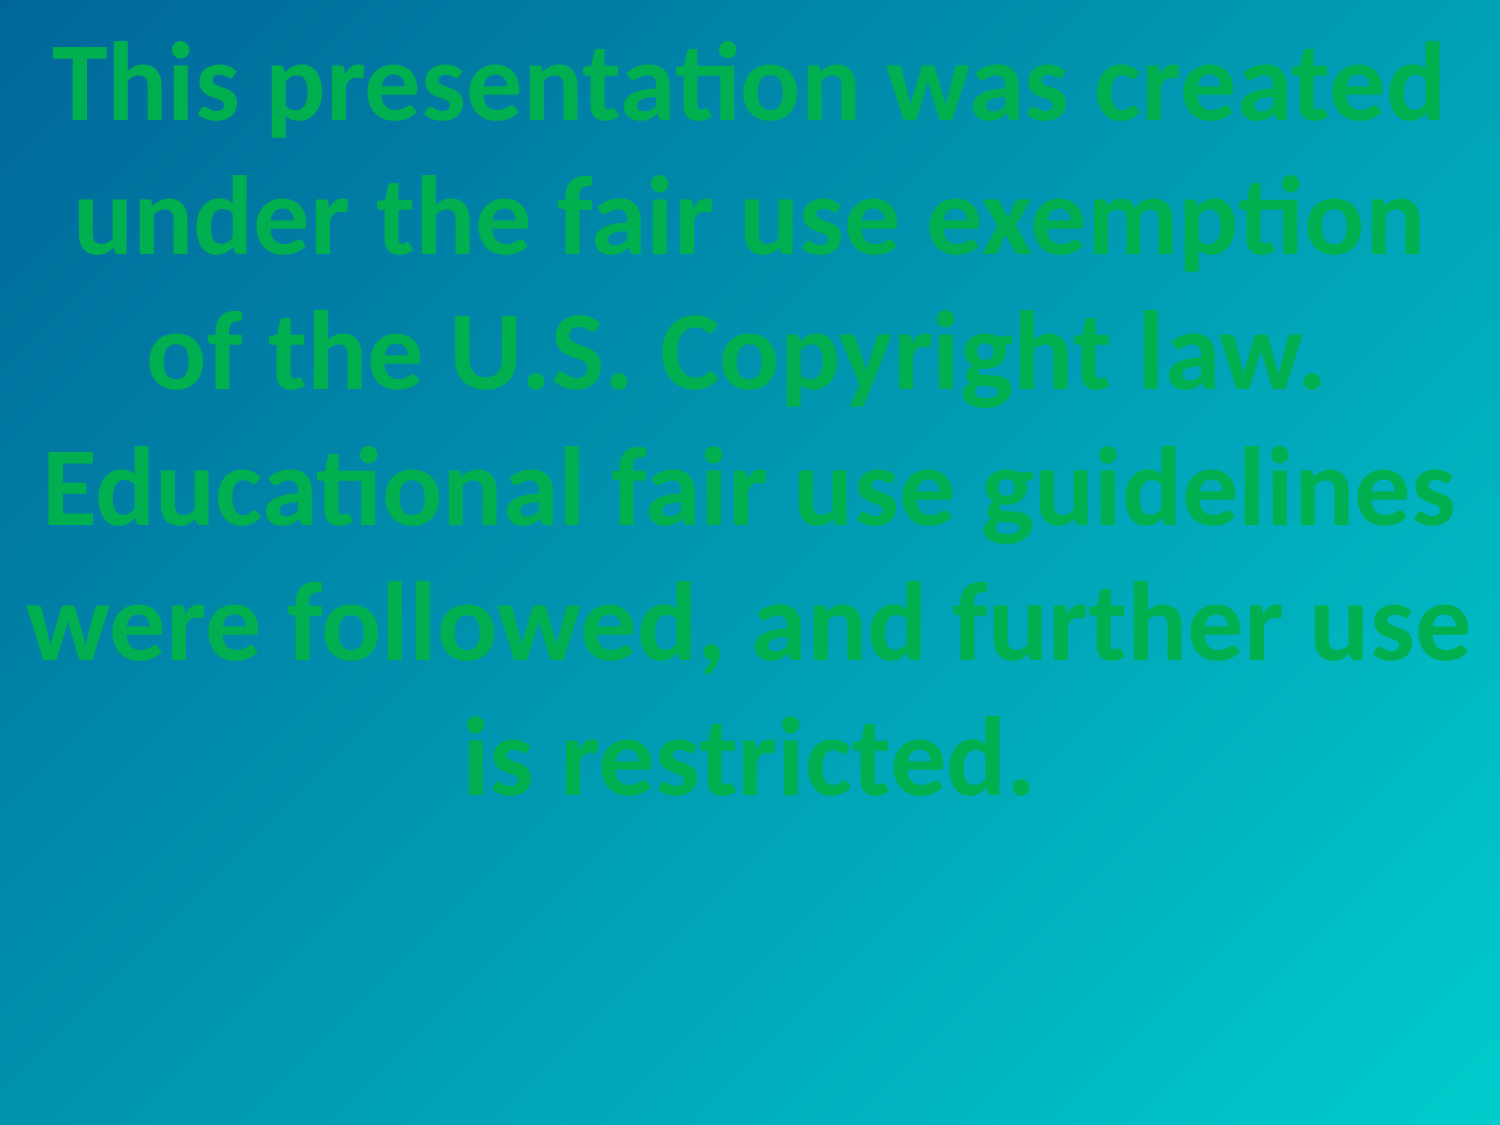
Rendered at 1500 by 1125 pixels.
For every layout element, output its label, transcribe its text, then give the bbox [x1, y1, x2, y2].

text_box This presentation was created under the fair use exemption of the U.S. Copyright law. Educational fair use guidelines were followed, and further use is restricted. [0, 0, 1500, 825]
